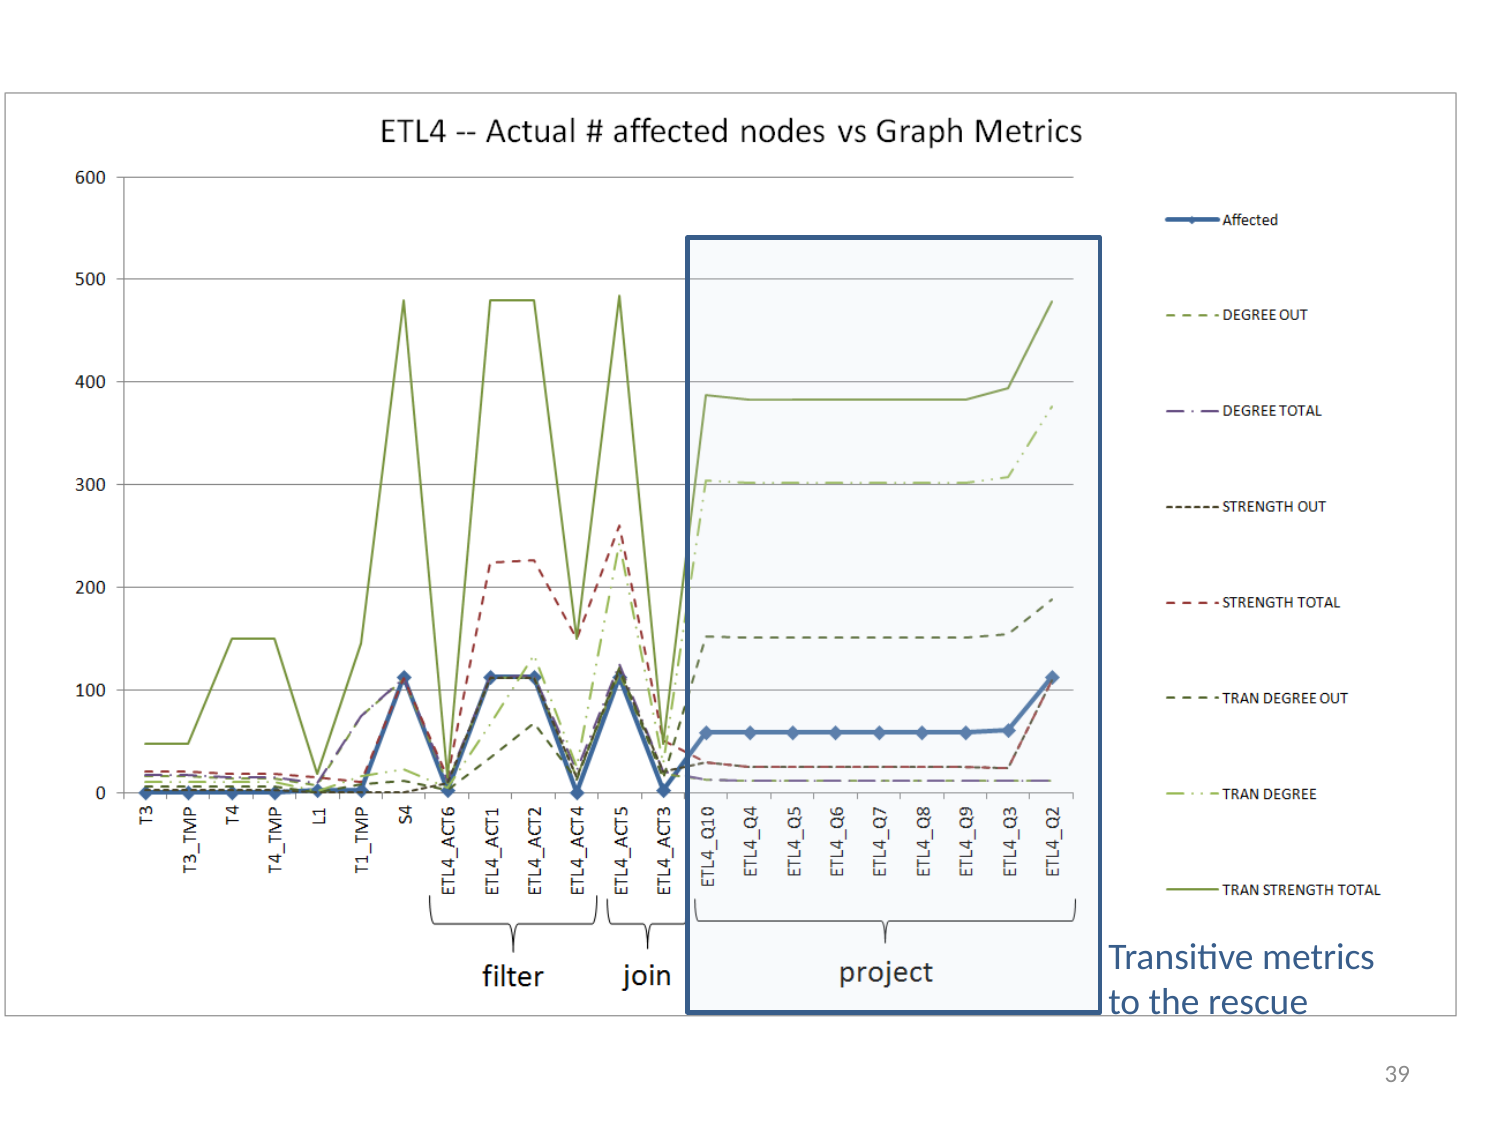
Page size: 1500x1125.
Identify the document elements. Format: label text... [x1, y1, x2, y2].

slide_number 39 [1074, 1042, 1425, 1103]
picture [0, 89, 1459, 1021]
